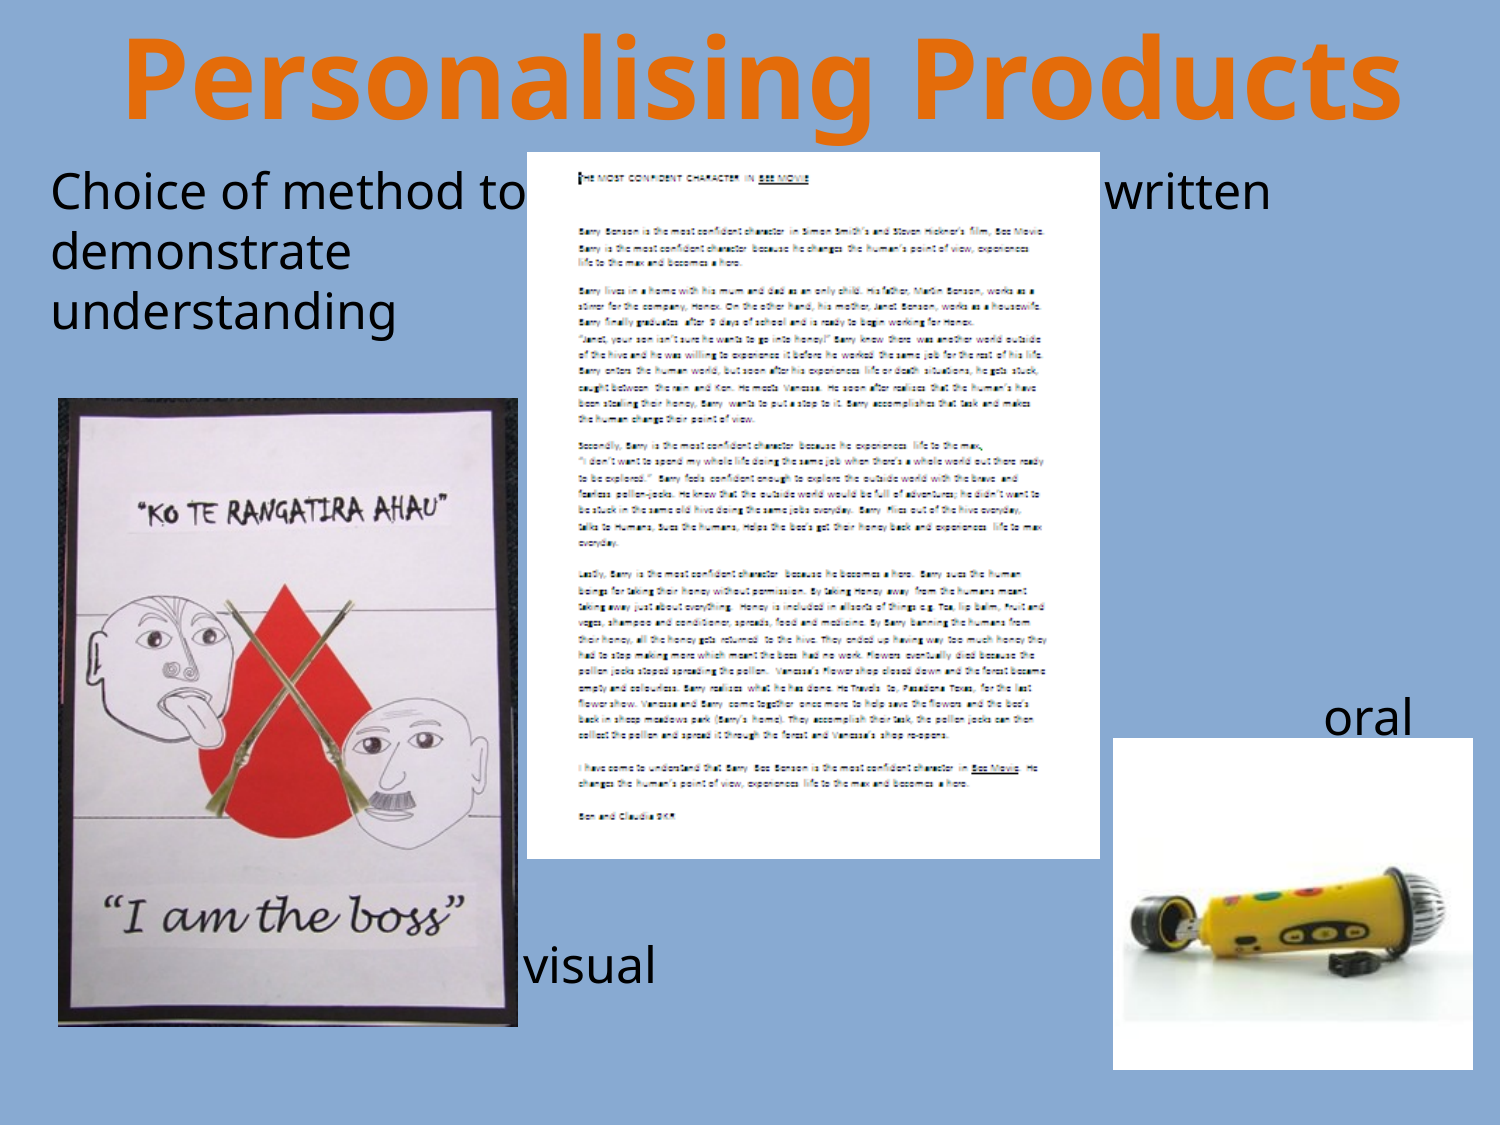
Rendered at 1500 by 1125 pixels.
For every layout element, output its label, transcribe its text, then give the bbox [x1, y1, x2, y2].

text_box Choice of method to demonstrate understanding [35, 152, 524, 348]
picture [527, 152, 1100, 859]
text_box oral [1308, 677, 1430, 736]
picture [1113, 738, 1473, 1070]
picture [58, 398, 518, 1028]
text_box written [1102, 152, 1383, 228]
text_box visual [522, 925, 673, 1001]
text_box Personalising Products [104, 0, 1421, 150]
